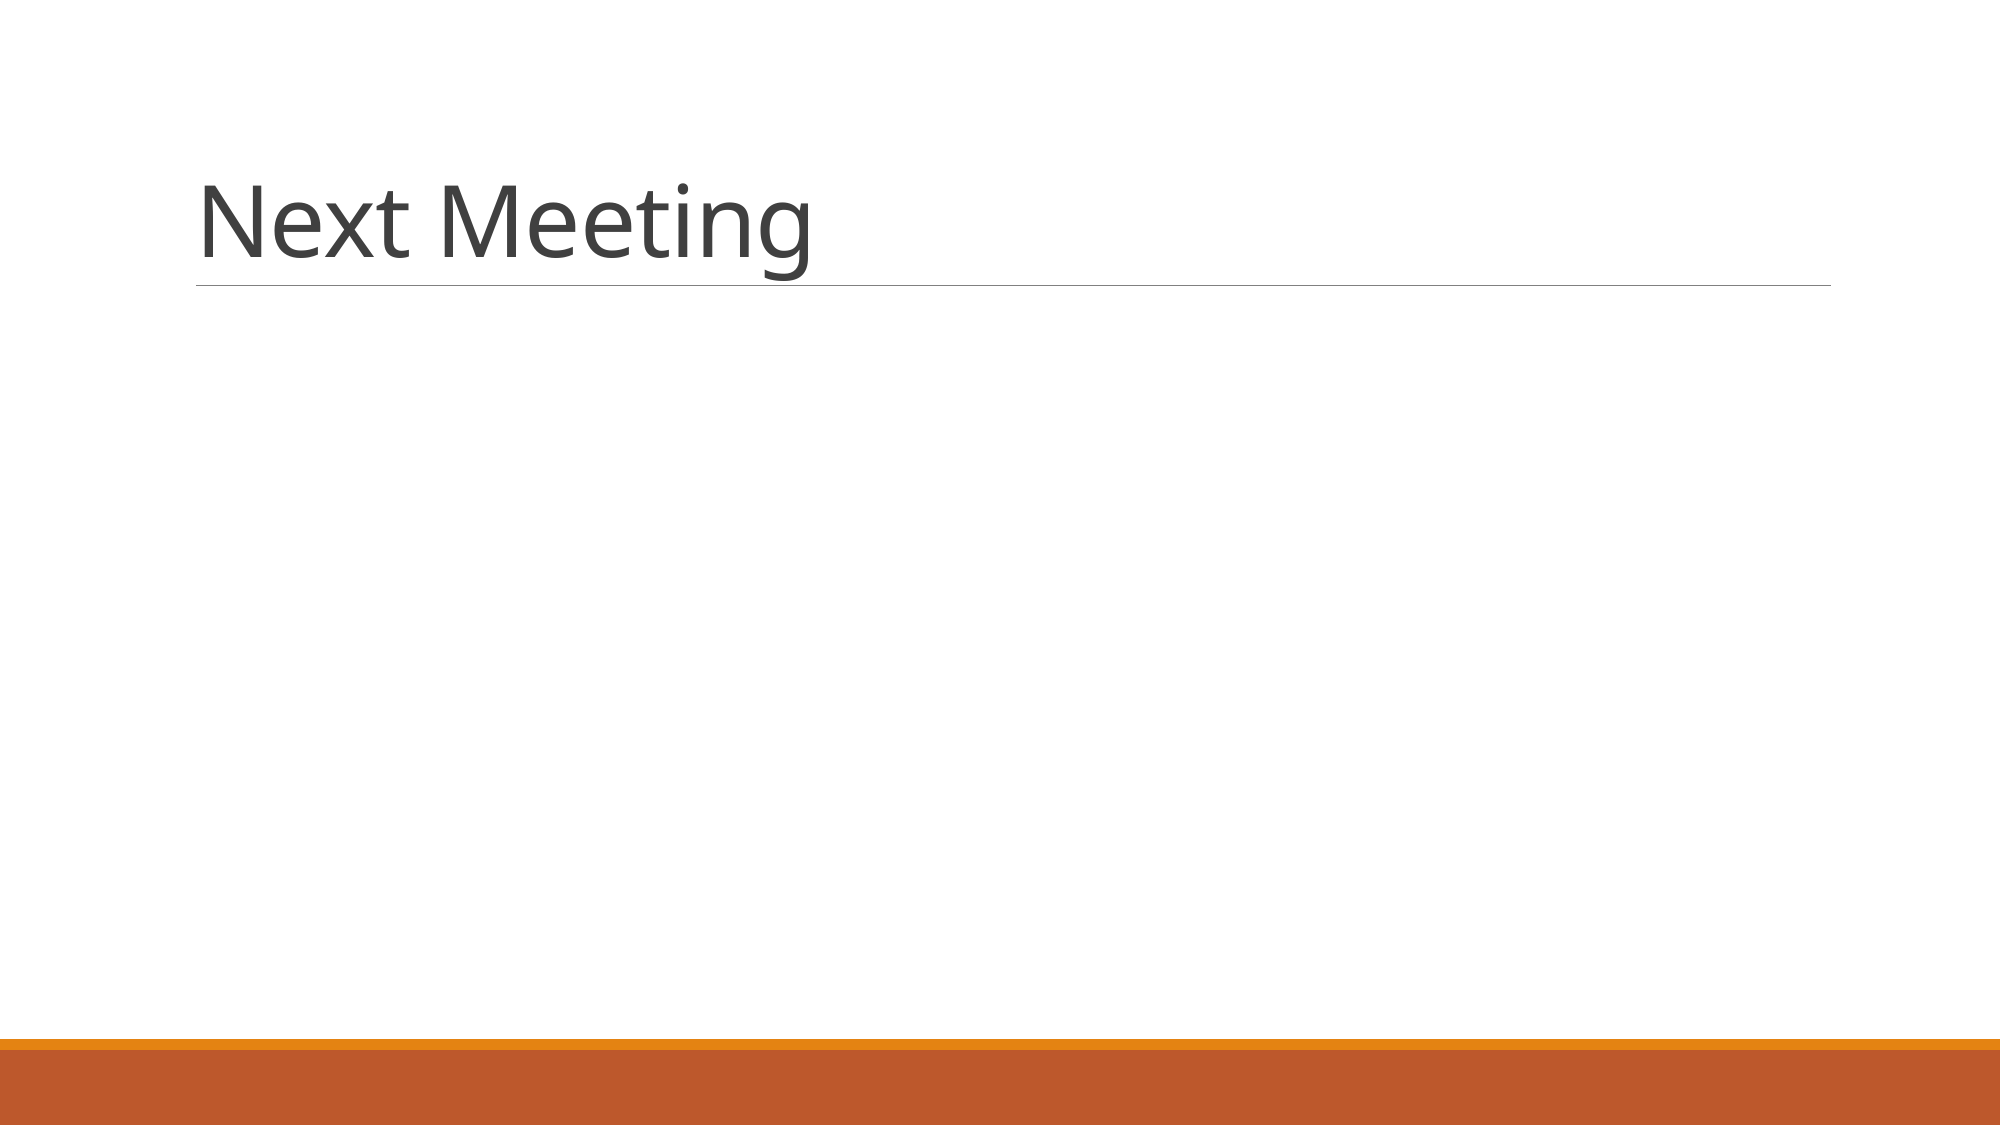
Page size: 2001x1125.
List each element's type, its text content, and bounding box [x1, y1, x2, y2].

title Next Meeting [180, 47, 1830, 285]
